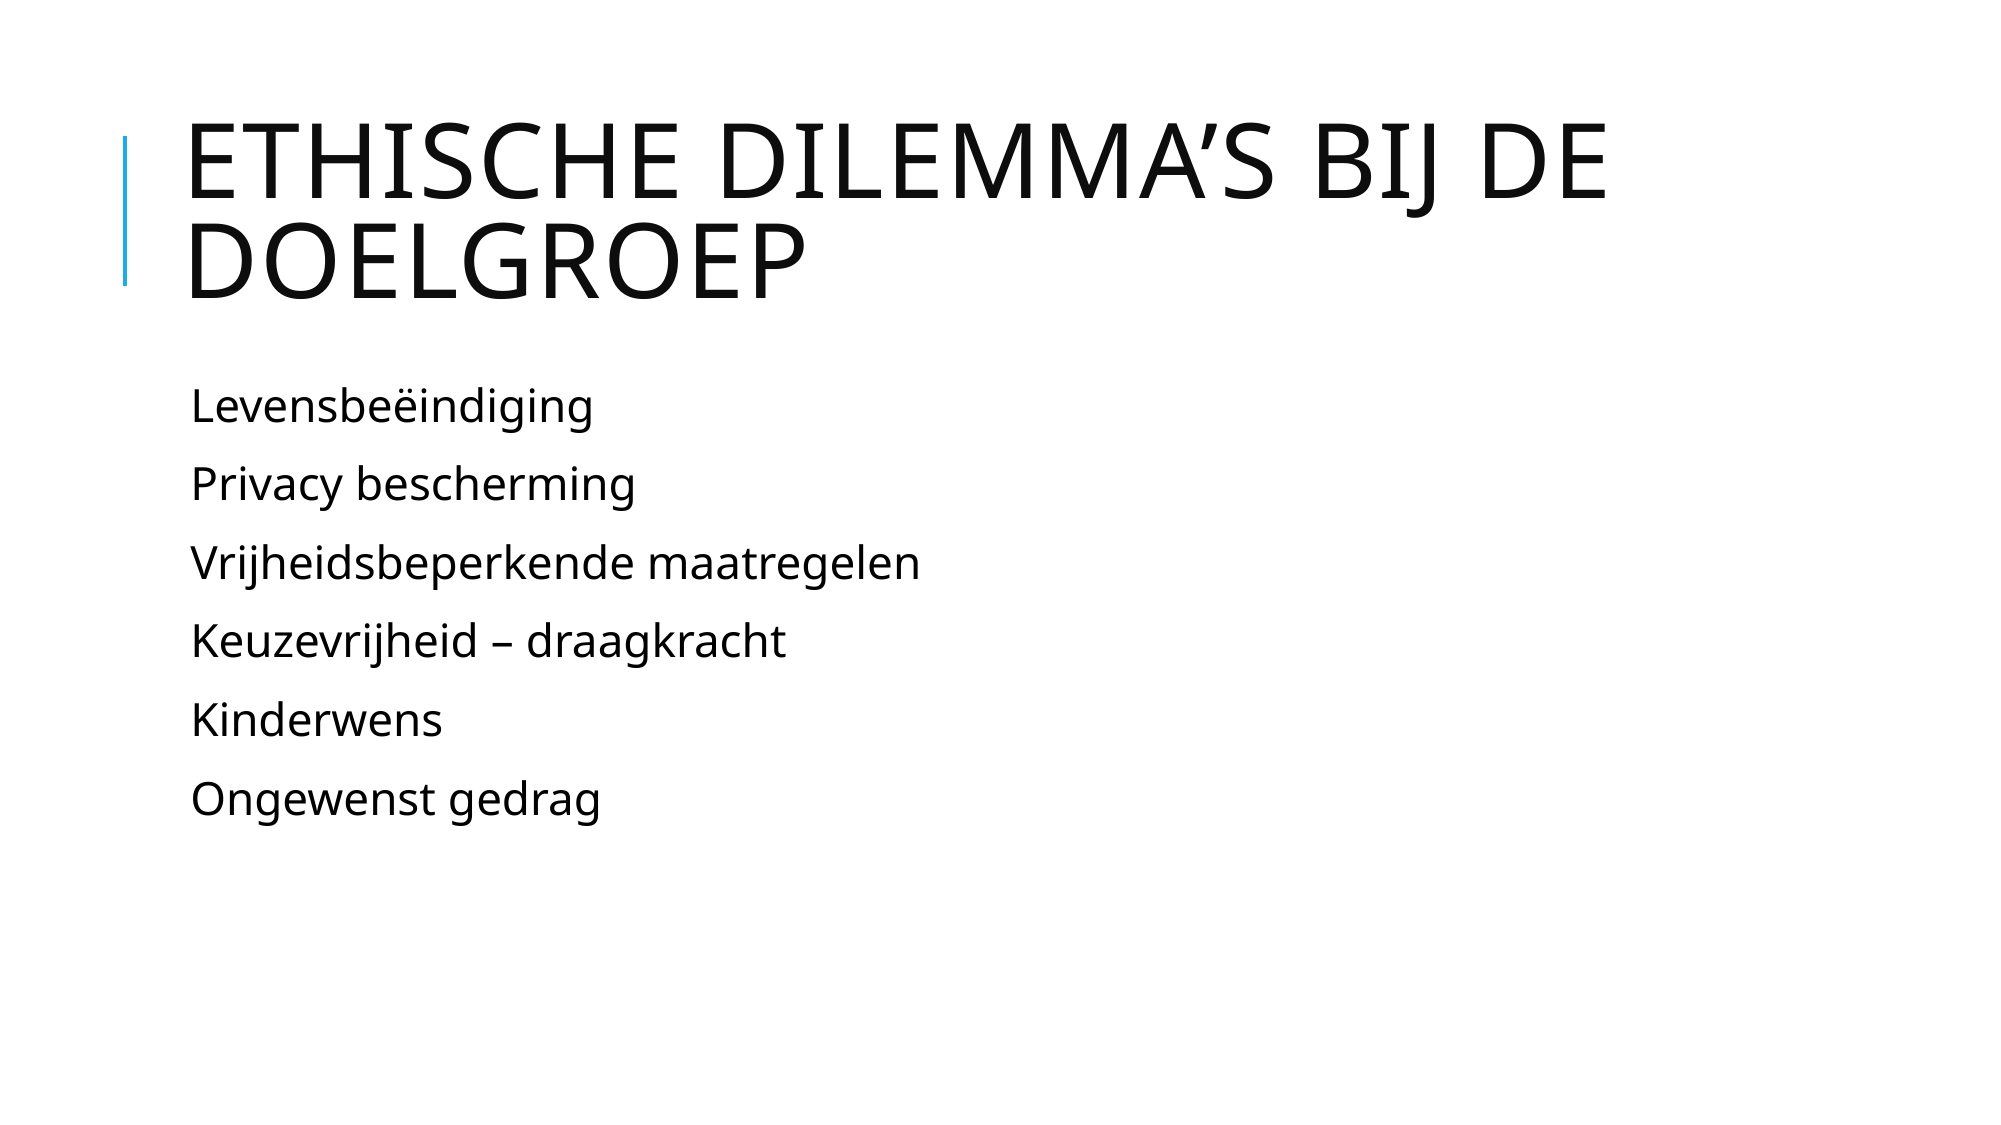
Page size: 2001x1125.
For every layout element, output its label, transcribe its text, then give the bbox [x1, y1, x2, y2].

list Levensbeëindiging Privacy bescherming Vrijheidsbeperkende maatregelen Keuzevrijheid – draagkracht Kinderwens Ongewenst gedrag [168, 375, 1763, 1035]
title Ethische dilemma’s bij de doelgroep [168, 96, 1763, 342]
